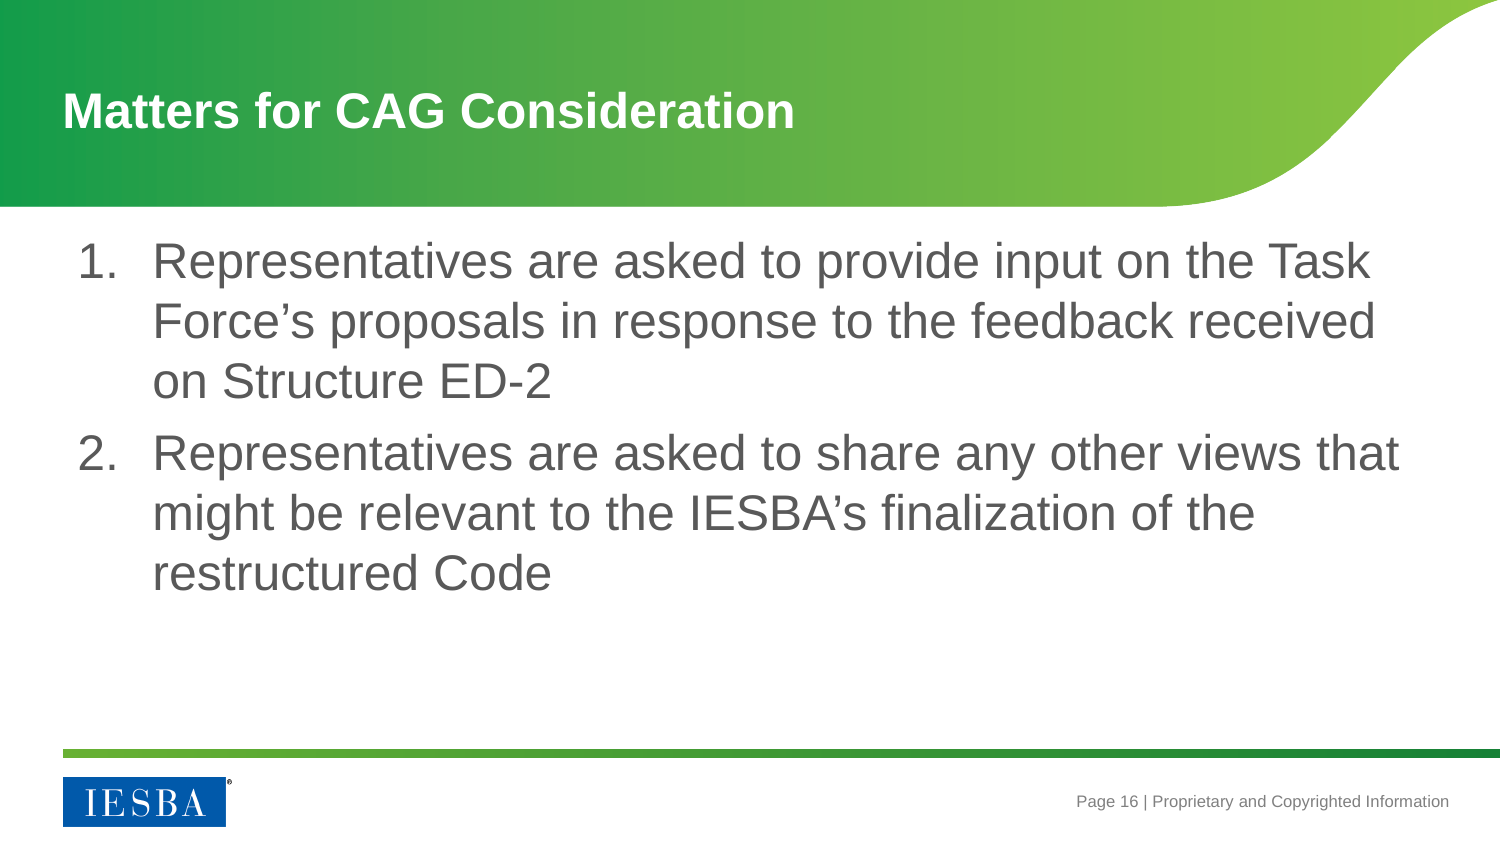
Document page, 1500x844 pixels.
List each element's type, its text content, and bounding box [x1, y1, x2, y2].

picture [63, 777, 232, 827]
picture [0, 0, 1500, 207]
title Matters for CAG Consideration [62, 75, 1300, 142]
list Representatives are asked to provide input on the Task Force’s proposals in response to the feedback received on Structure ED-2 Representatives are asked to share any other views that might be relevant to the IESBA’s finalization of the restructured Code [62, 220, 1450, 724]
